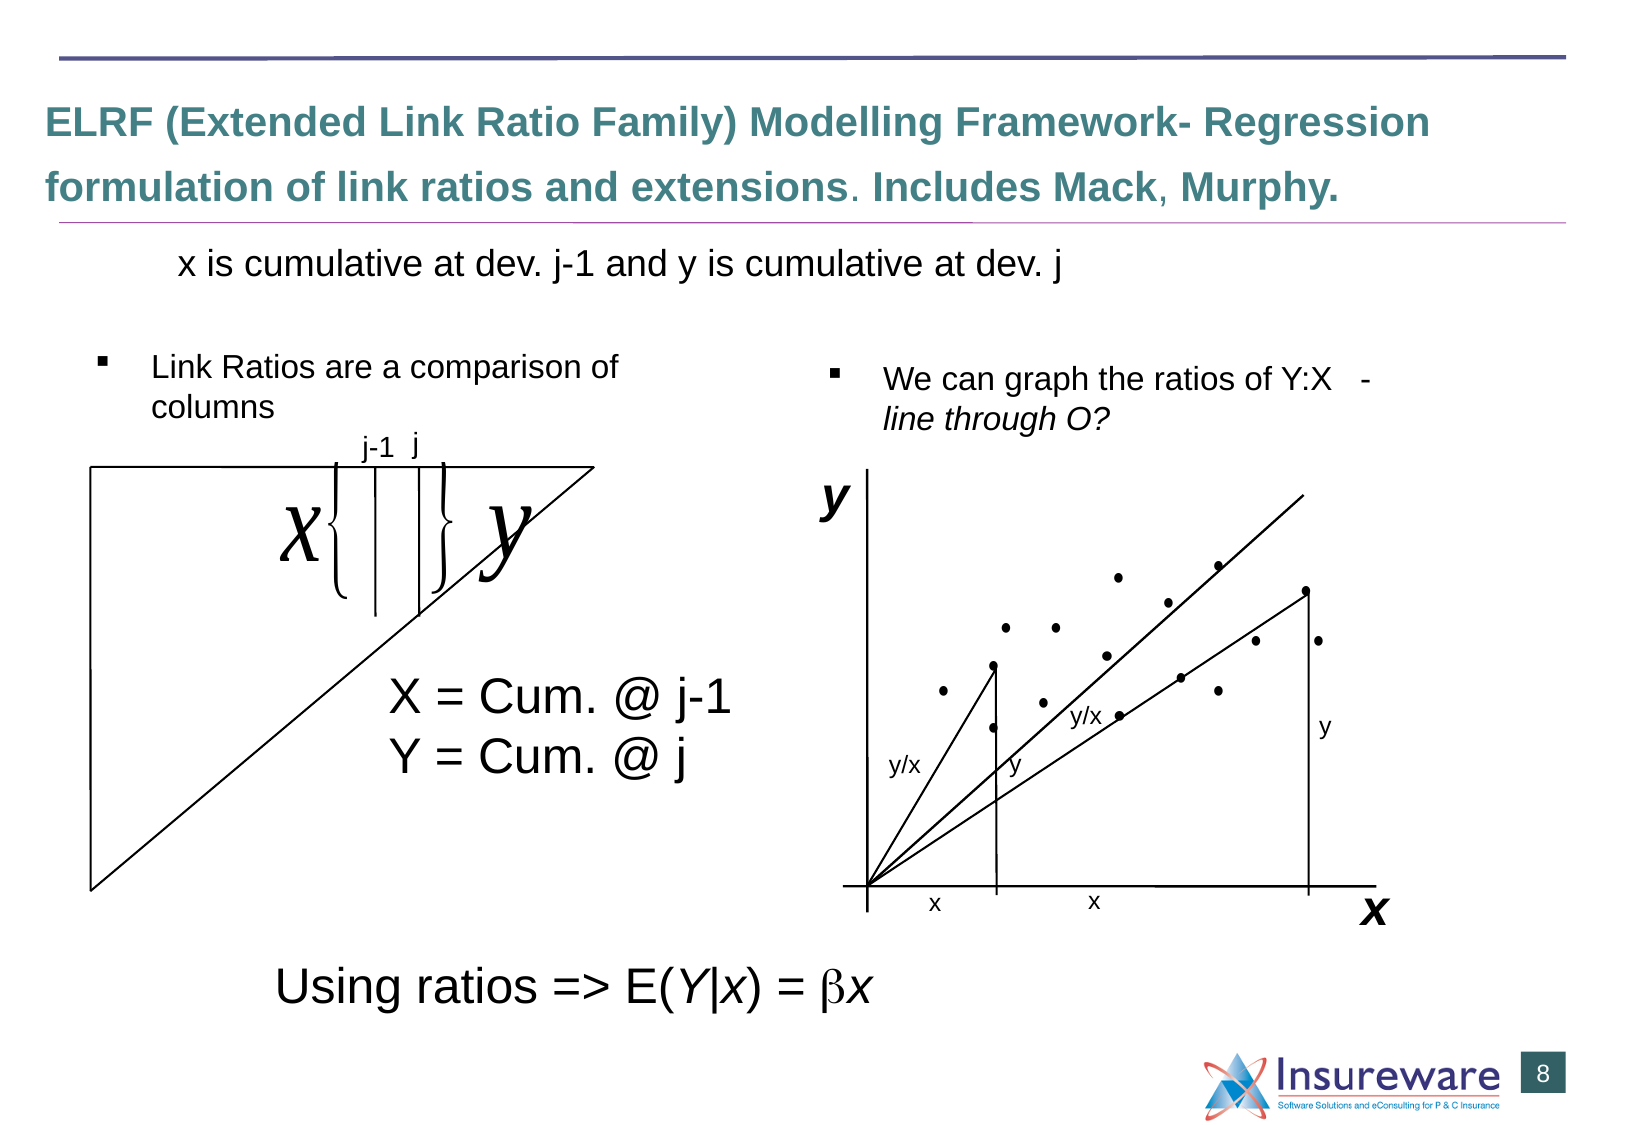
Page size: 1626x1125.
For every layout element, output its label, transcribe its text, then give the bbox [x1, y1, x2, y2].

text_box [468, 462, 739, 792]
slide_number 7 [1520, 1051, 1566, 1093]
picture [1202, 1052, 1500, 1122]
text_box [823, 461, 1388, 936]
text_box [90, 466, 595, 892]
text_box Using ratios => E(Y|x) = x [259, 946, 1028, 1022]
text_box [913, 666, 1038, 924]
text_box x is cumulative at dev. j-1 and y is cumulative at dev. j [162, 231, 1356, 292]
text_box Link Ratios are a comparison of columns [80, 337, 710, 433]
title ELRF (Extended Link Ratio Family) Modelling Framework- Regression formulation of link ratios and extensions. Includes Mack, Murphy. [44, 79, 1568, 204]
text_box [1072, 591, 1348, 923]
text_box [347, 416, 463, 617]
text_box We can graph the ratios of Y:X - line through O? [812, 349, 1443, 445]
